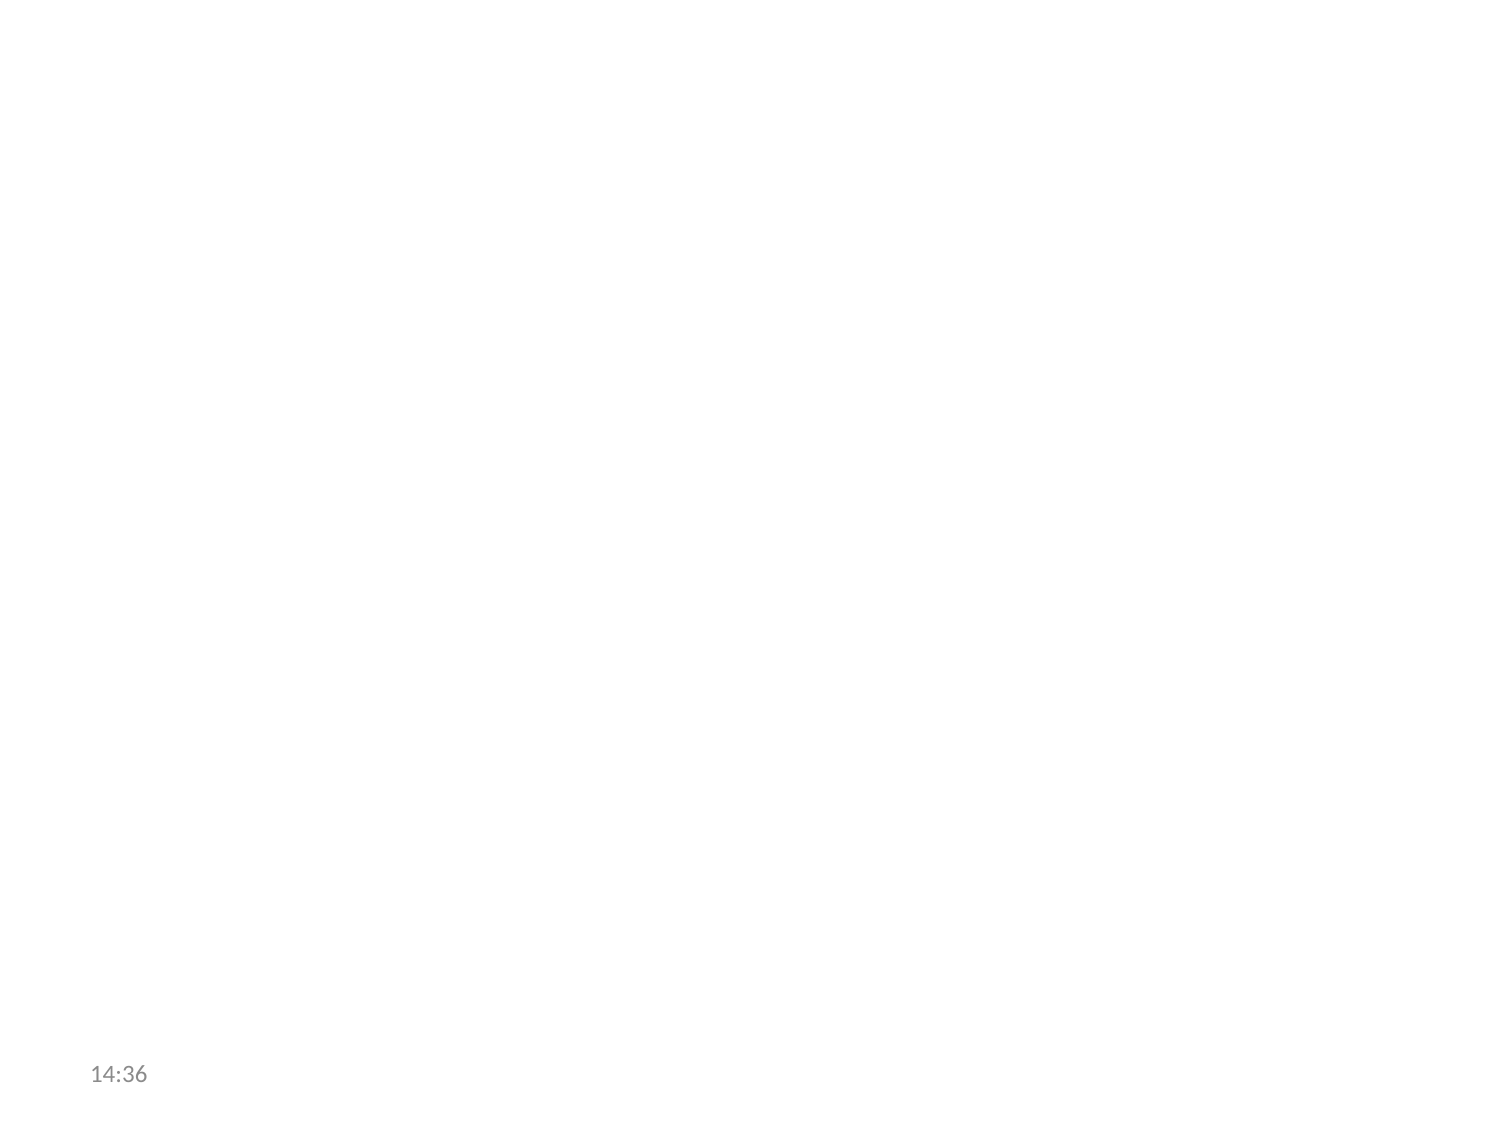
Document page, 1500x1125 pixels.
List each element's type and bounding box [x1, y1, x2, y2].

slide_number [75, 1042, 425, 1103]
